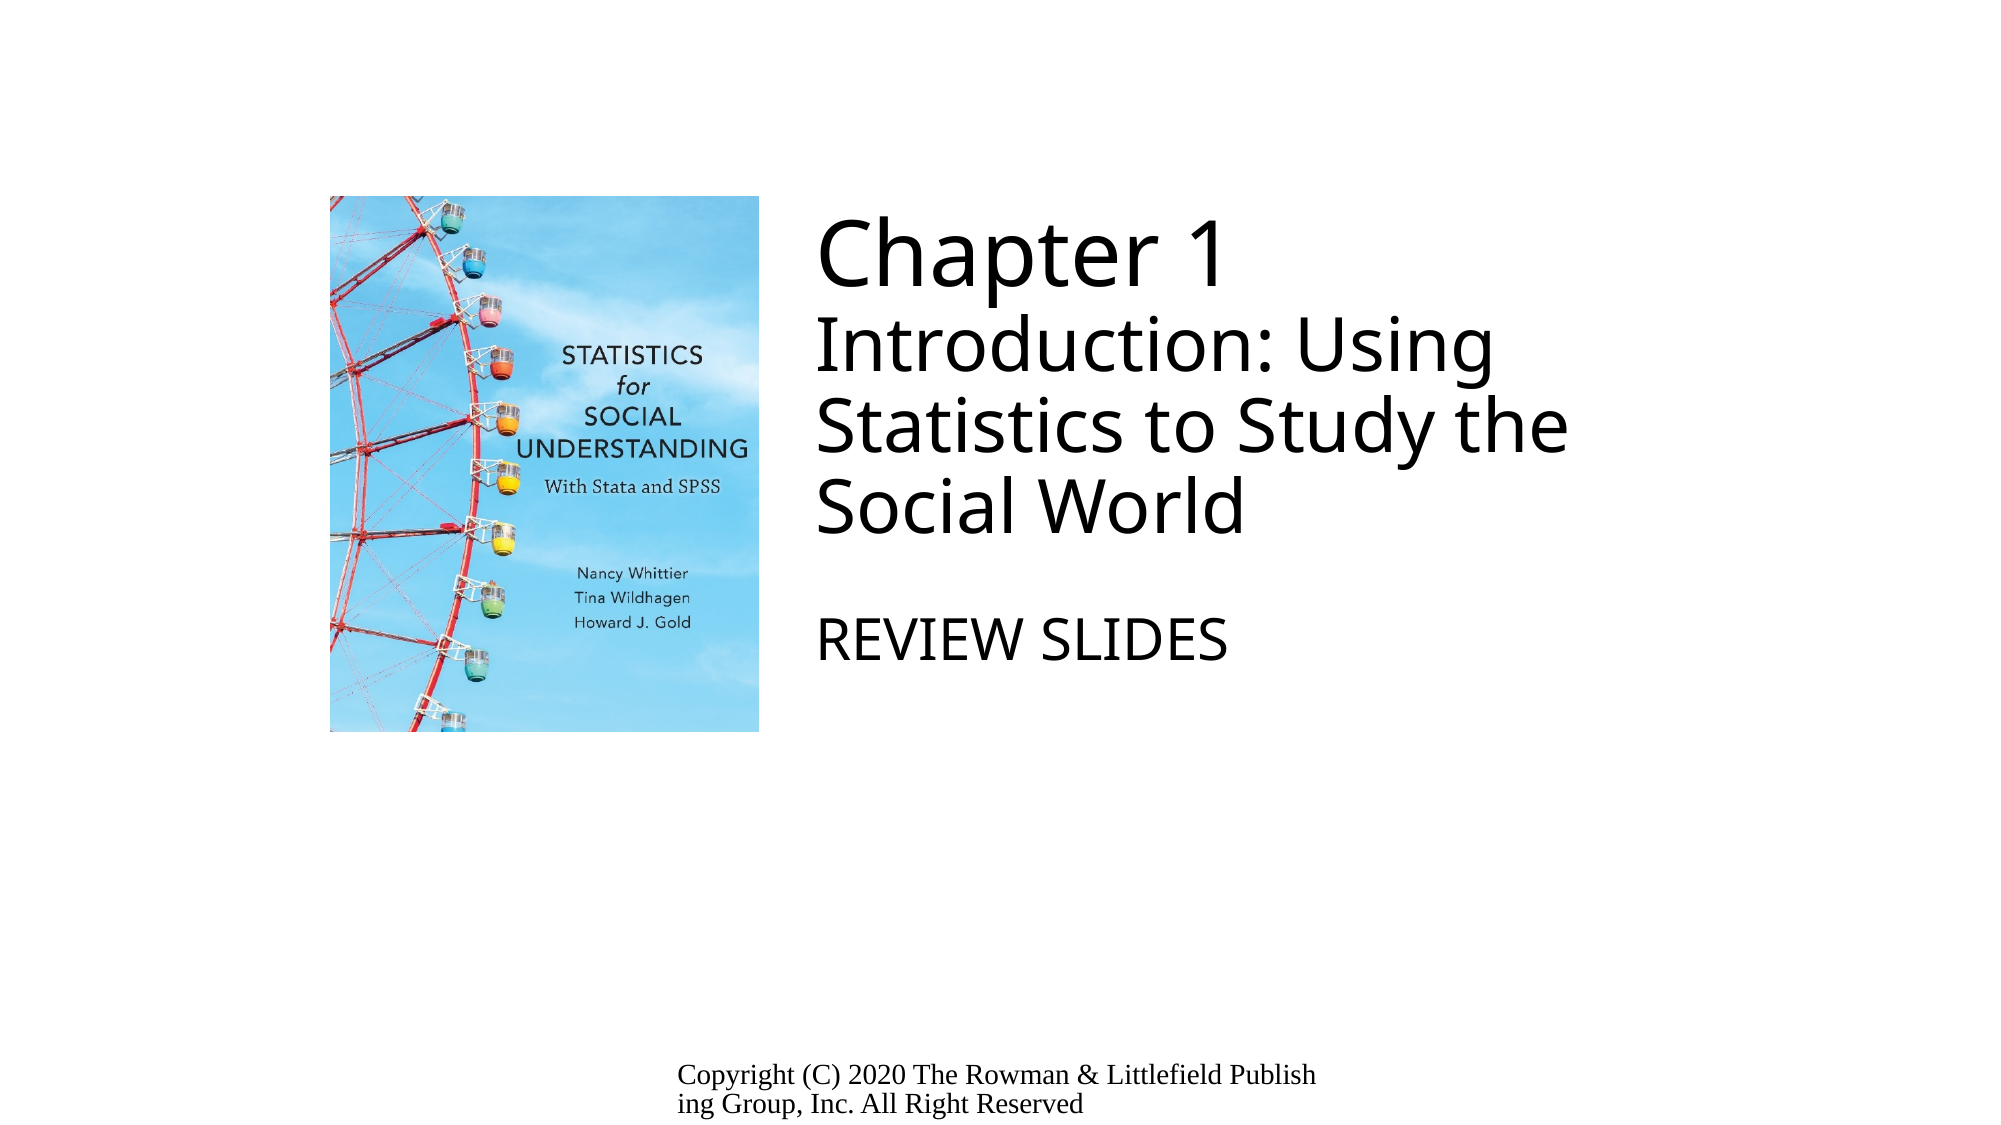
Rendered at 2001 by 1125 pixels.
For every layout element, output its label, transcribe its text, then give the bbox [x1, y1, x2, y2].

footer Copyright (C) 2020 The Rowman & Littlefield Publishing Group, Inc. All Right Reserved [662, 1042, 1338, 1103]
title Chapter 1 Introduction: Using Statistics to Study the Social World REVIEW SLIDES [800, 235, 1721, 646]
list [330, 196, 759, 732]
